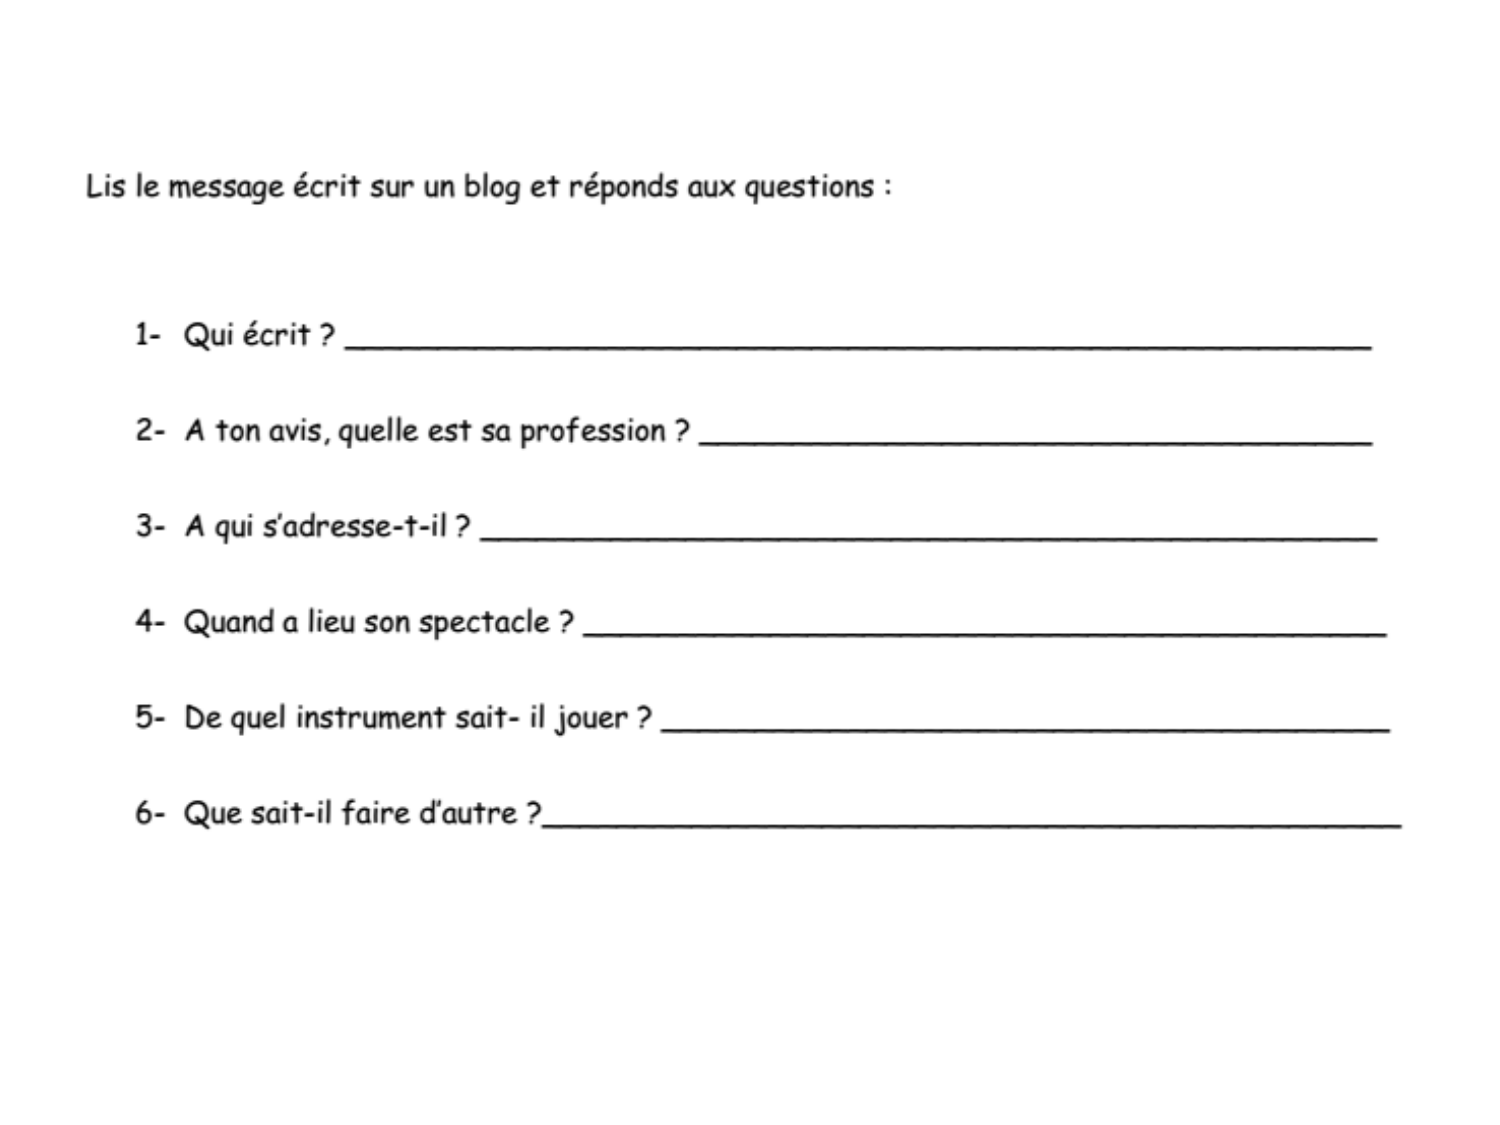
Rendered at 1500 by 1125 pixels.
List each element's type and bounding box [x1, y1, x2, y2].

picture [52, 160, 1443, 860]
